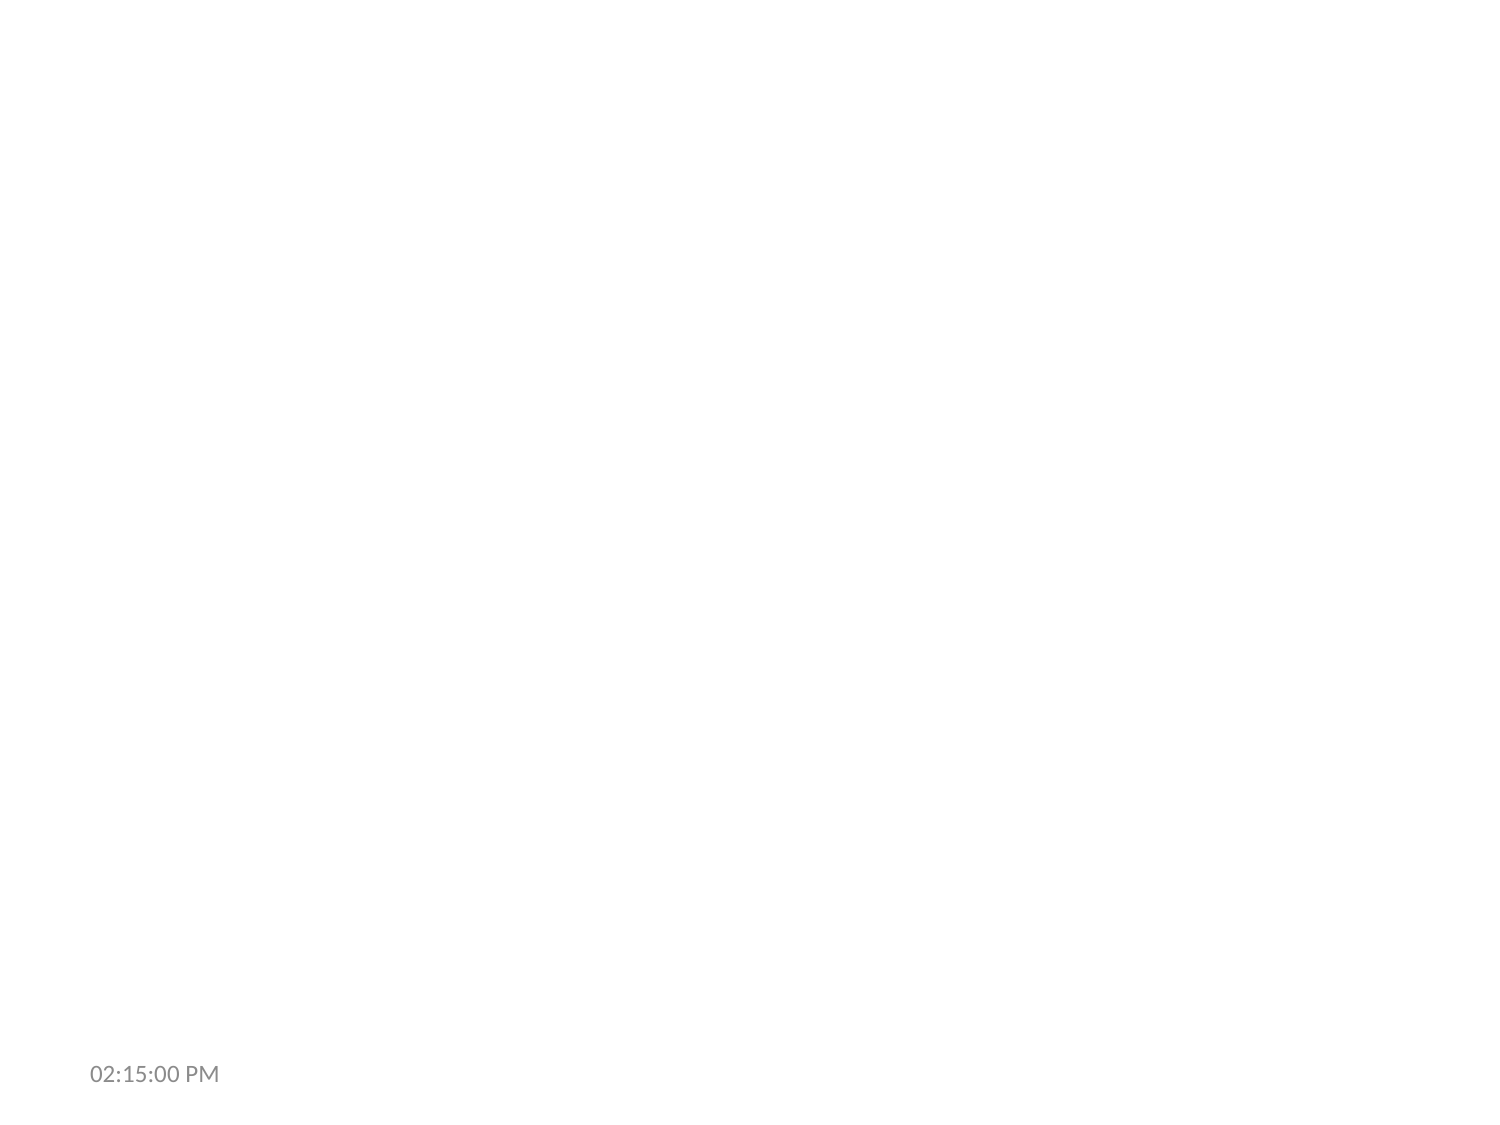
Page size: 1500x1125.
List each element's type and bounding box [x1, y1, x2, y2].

slide_number [75, 1042, 425, 1103]
